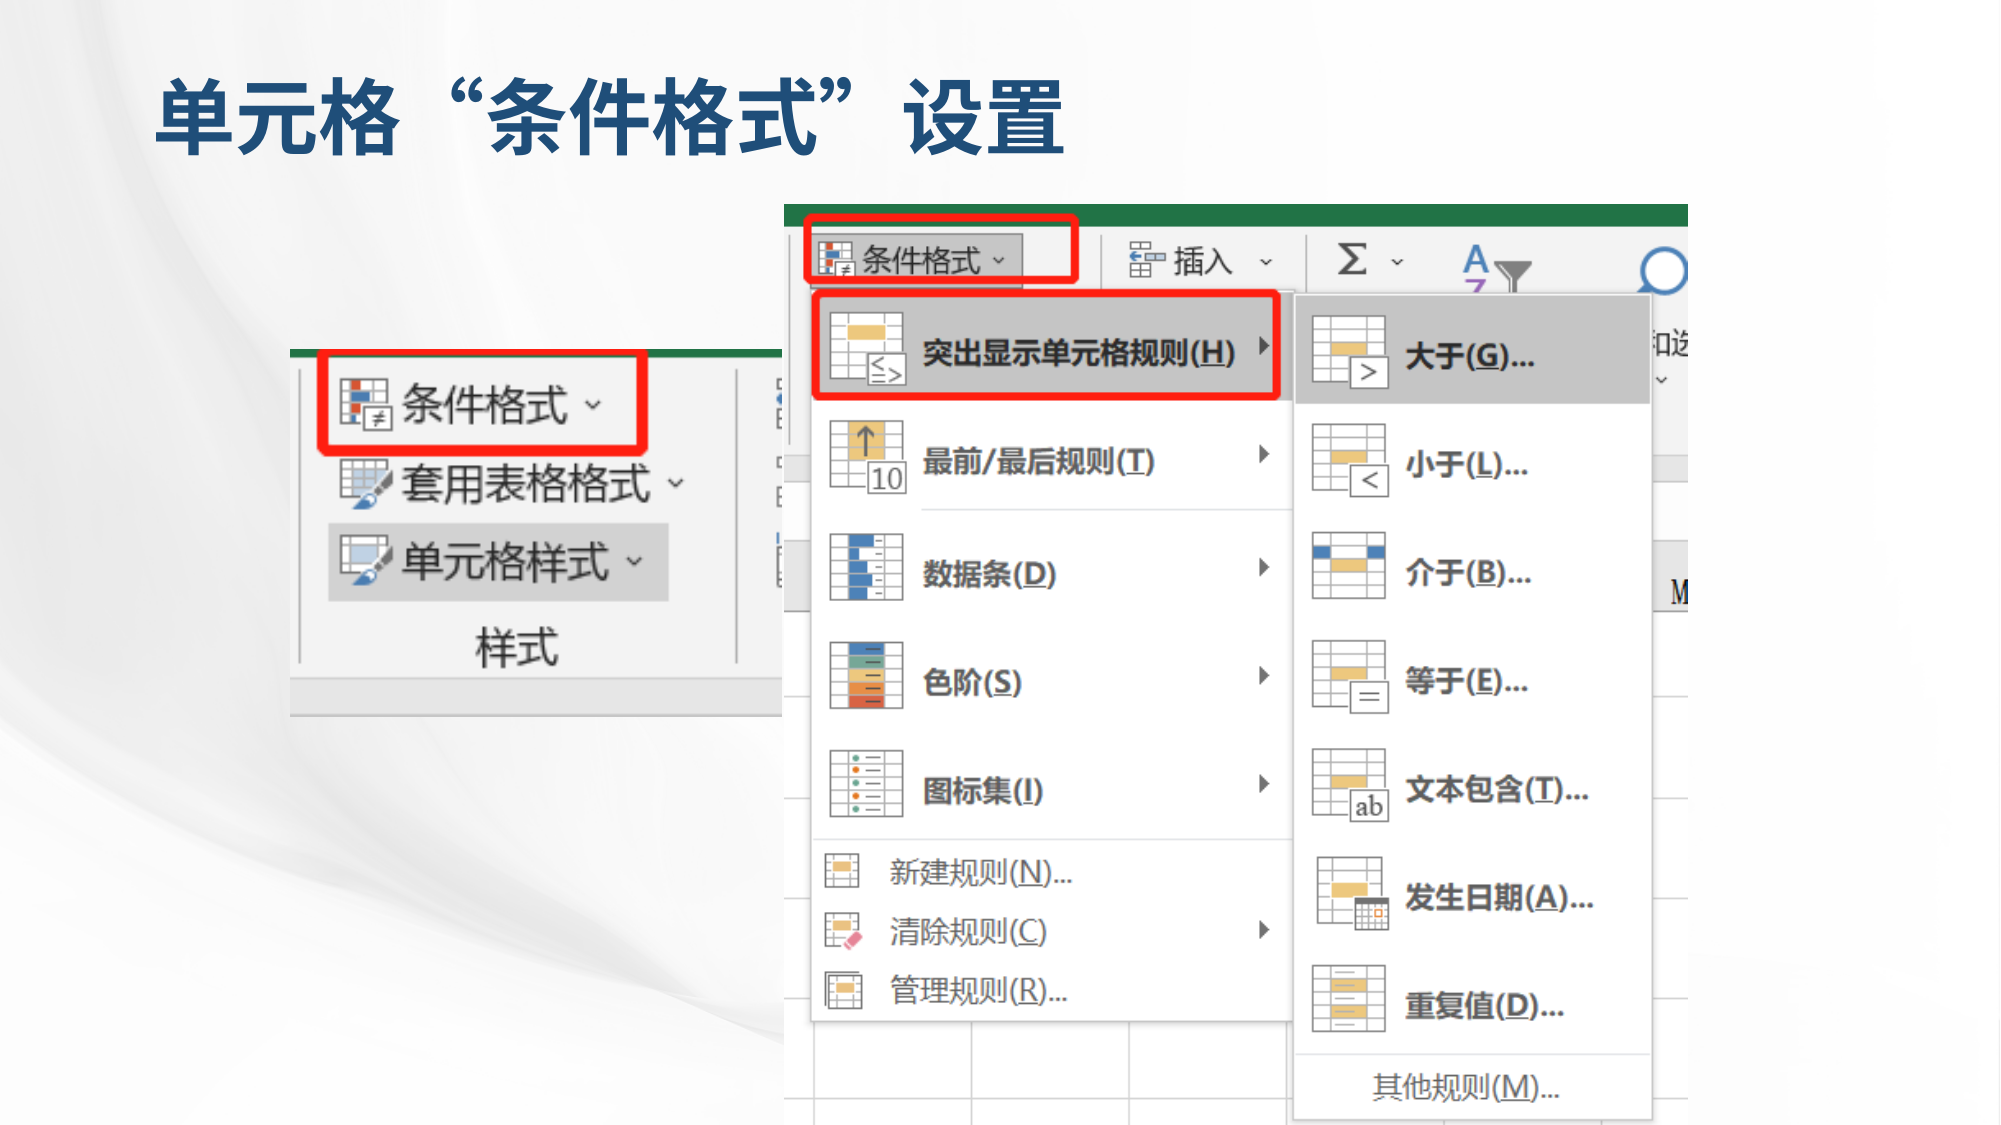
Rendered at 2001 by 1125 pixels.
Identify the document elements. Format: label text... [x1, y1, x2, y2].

title 单元格“条件格式”设置 [137, 59, 1863, 184]
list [290, 349, 782, 717]
picture [784, 204, 1688, 1125]
